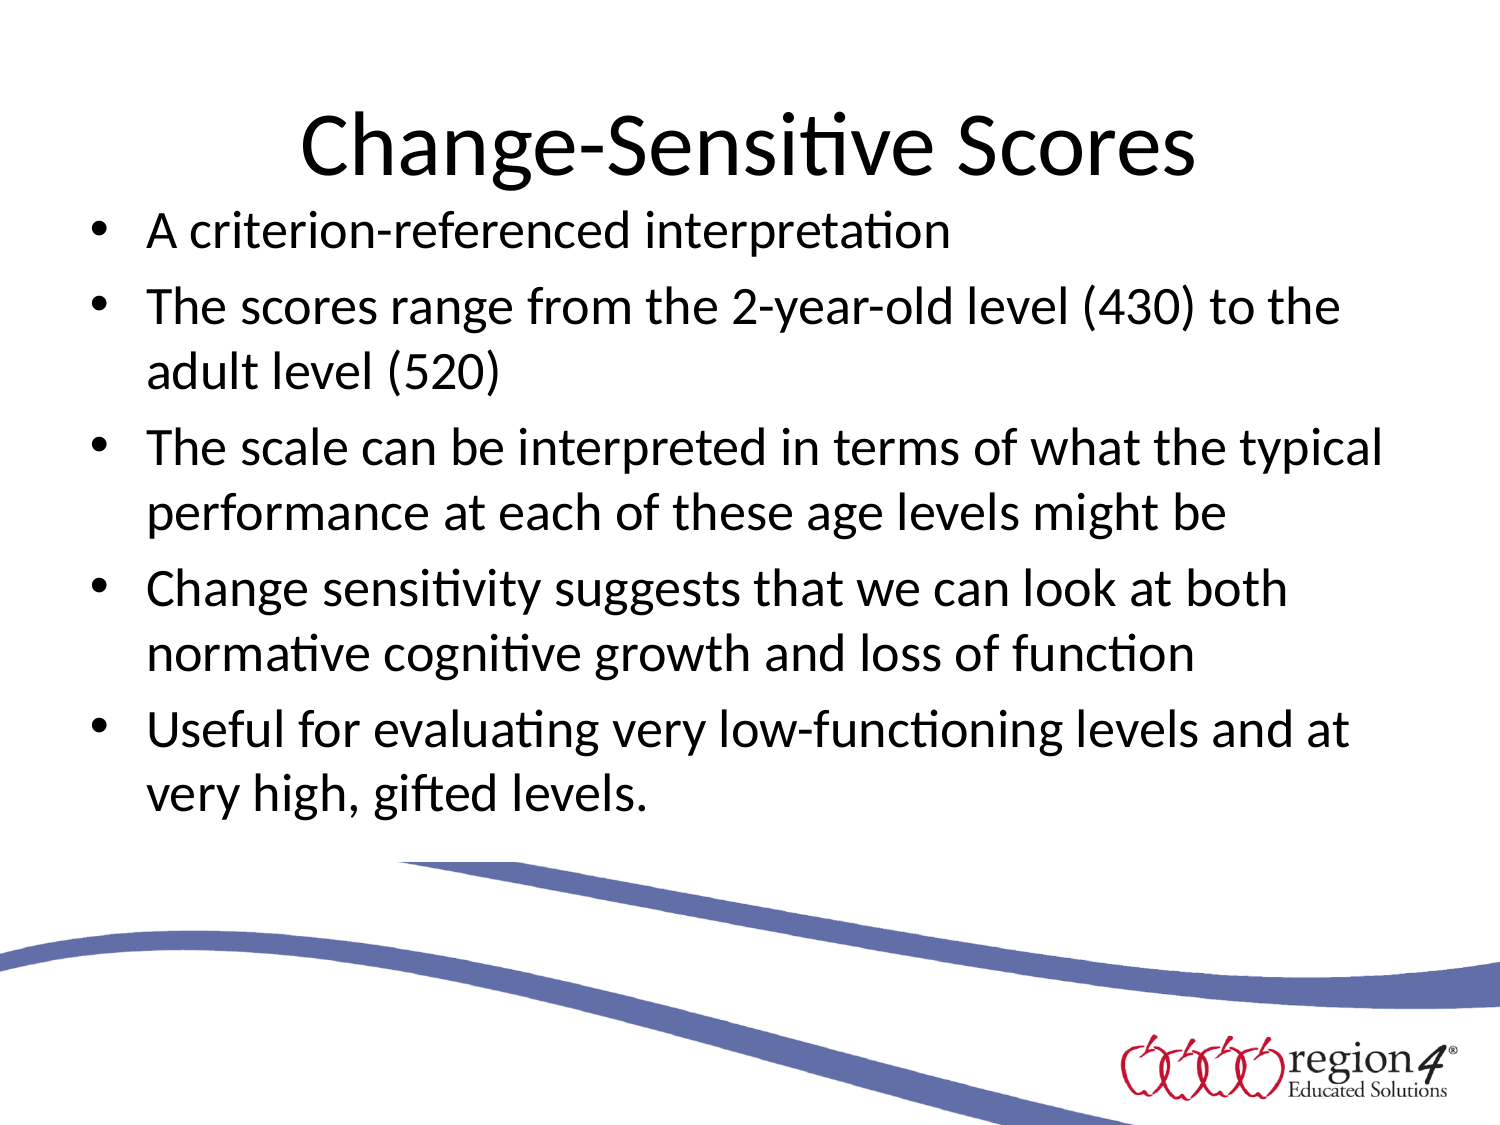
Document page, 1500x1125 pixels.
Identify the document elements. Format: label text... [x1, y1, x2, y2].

picture [0, 862, 1500, 1125]
title Change-Sensitive Scores [75, 45, 1425, 187]
list A criterion-referenced interpretation The scores range from the 2-year-old level (430) to the adult level (520) The scale can be interpreted in terms of what the typical performance at each of these age levels might be Change sensitivity suggests that we can look at both normative cognitive growth and loss of function Useful for evaluating very low-functioning levels and at very high, gifted levels. [75, 187, 1425, 1005]
